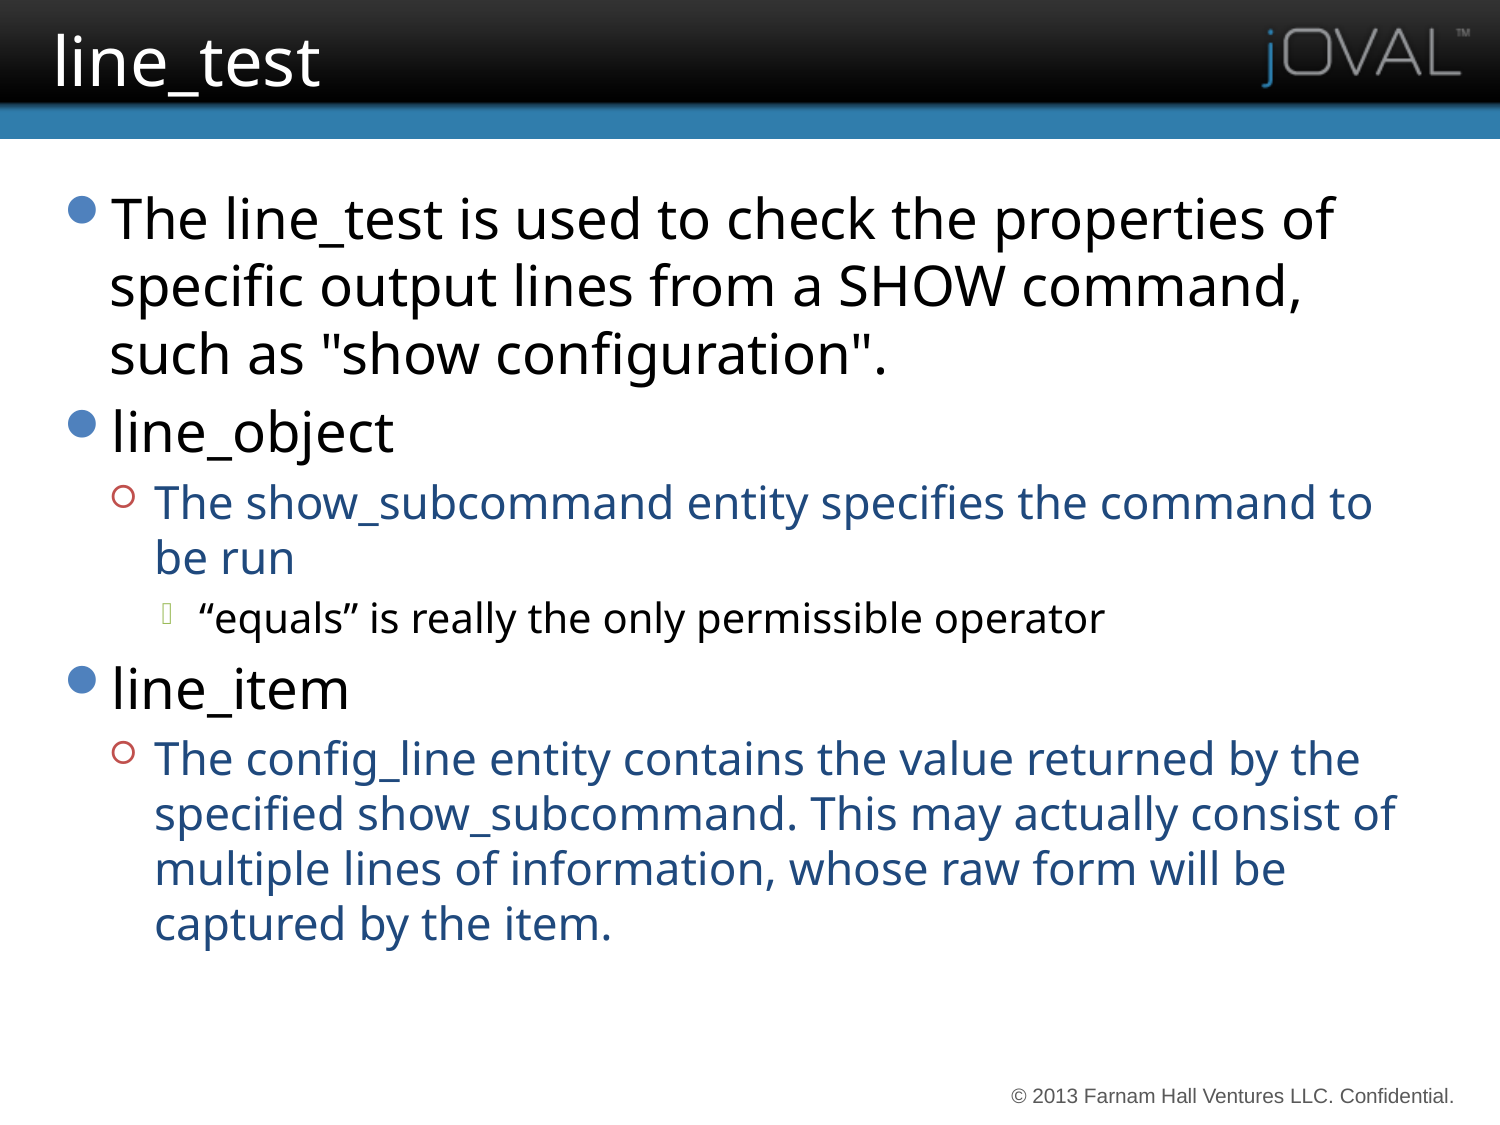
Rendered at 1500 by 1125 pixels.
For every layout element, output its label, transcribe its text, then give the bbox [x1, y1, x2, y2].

footer © 2013 Farnam Hall Ventures LLC. Confidential. [75, 1074, 1475, 1113]
list The line_test is used to check the properties of specific output lines from a SHOW command, such as "show configuration". line_object The show_subcommand entity specifies the command to be run “equals” is really the only permissible operator line_item The config_line entity contains the value returned by the specified show_subcommand. This may actually consist of multiple lines of information, whose raw form will be captured by the item. [49, 175, 1445, 1026]
picture [0, 0, 1500, 139]
